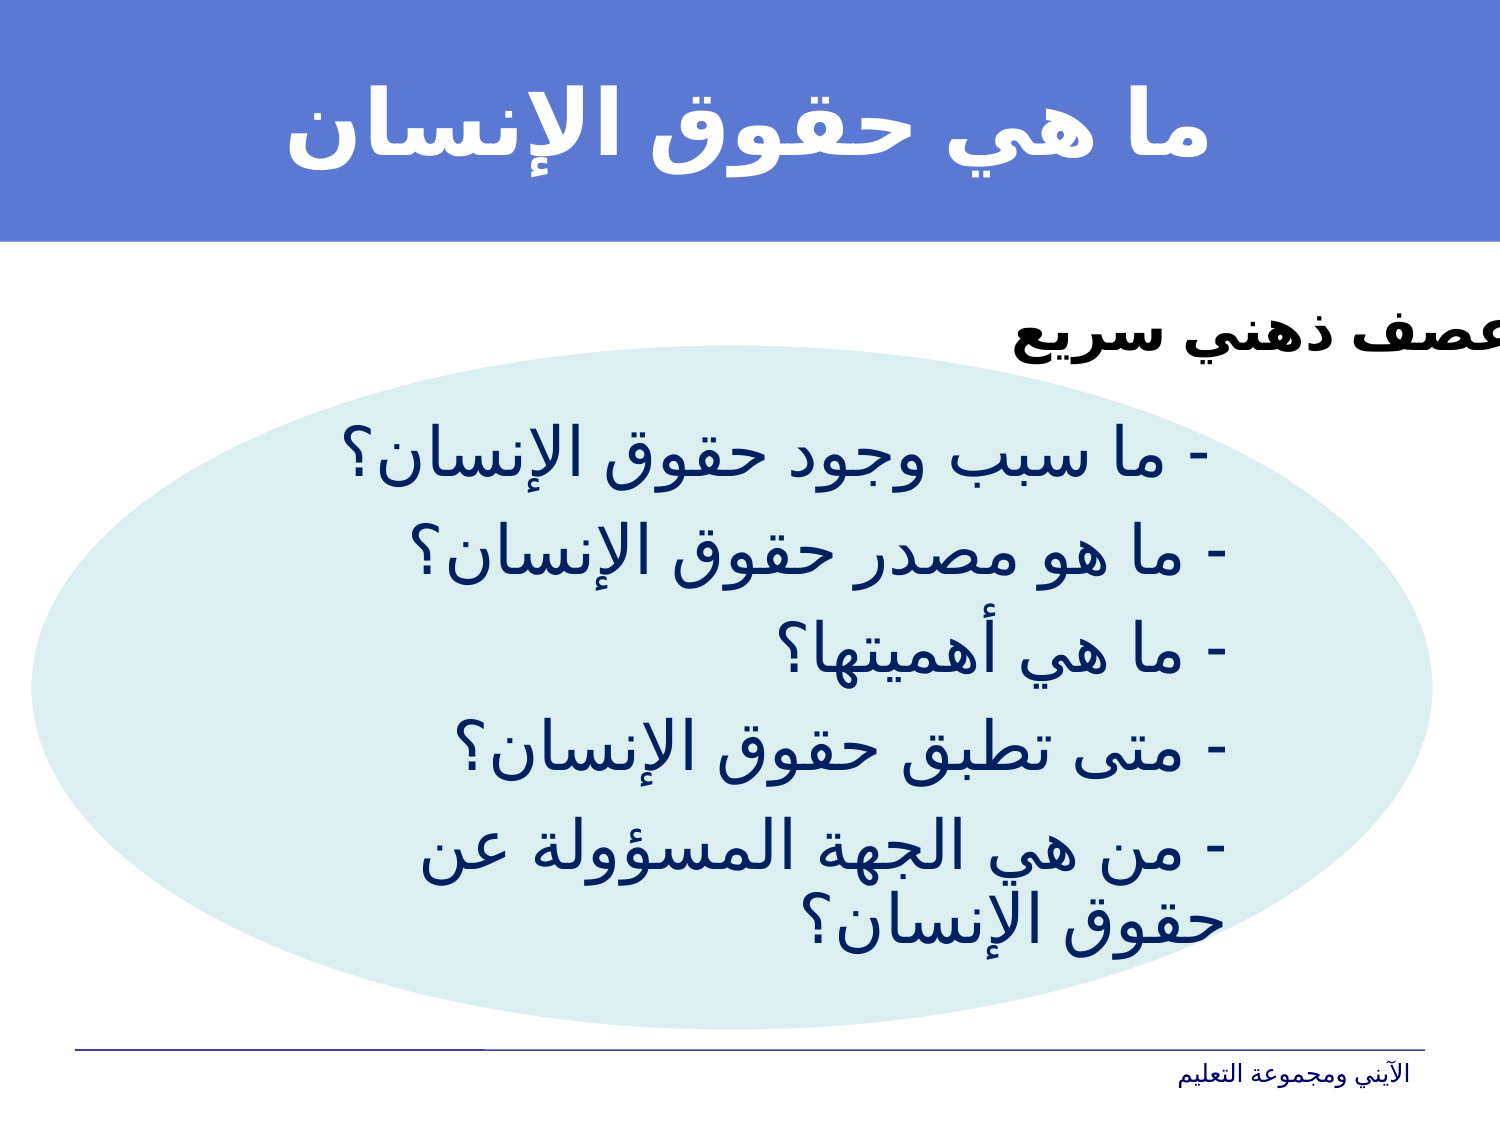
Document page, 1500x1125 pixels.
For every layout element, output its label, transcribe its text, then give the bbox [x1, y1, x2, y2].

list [45, 343, 1419, 1033]
footer الآيني ومجموعة التعليم [75, 1049, 1427, 1103]
title ما هي حقوق الإنسان [74, 24, 1426, 213]
text_box عصف ذهني سريع [997, 284, 1500, 370]
